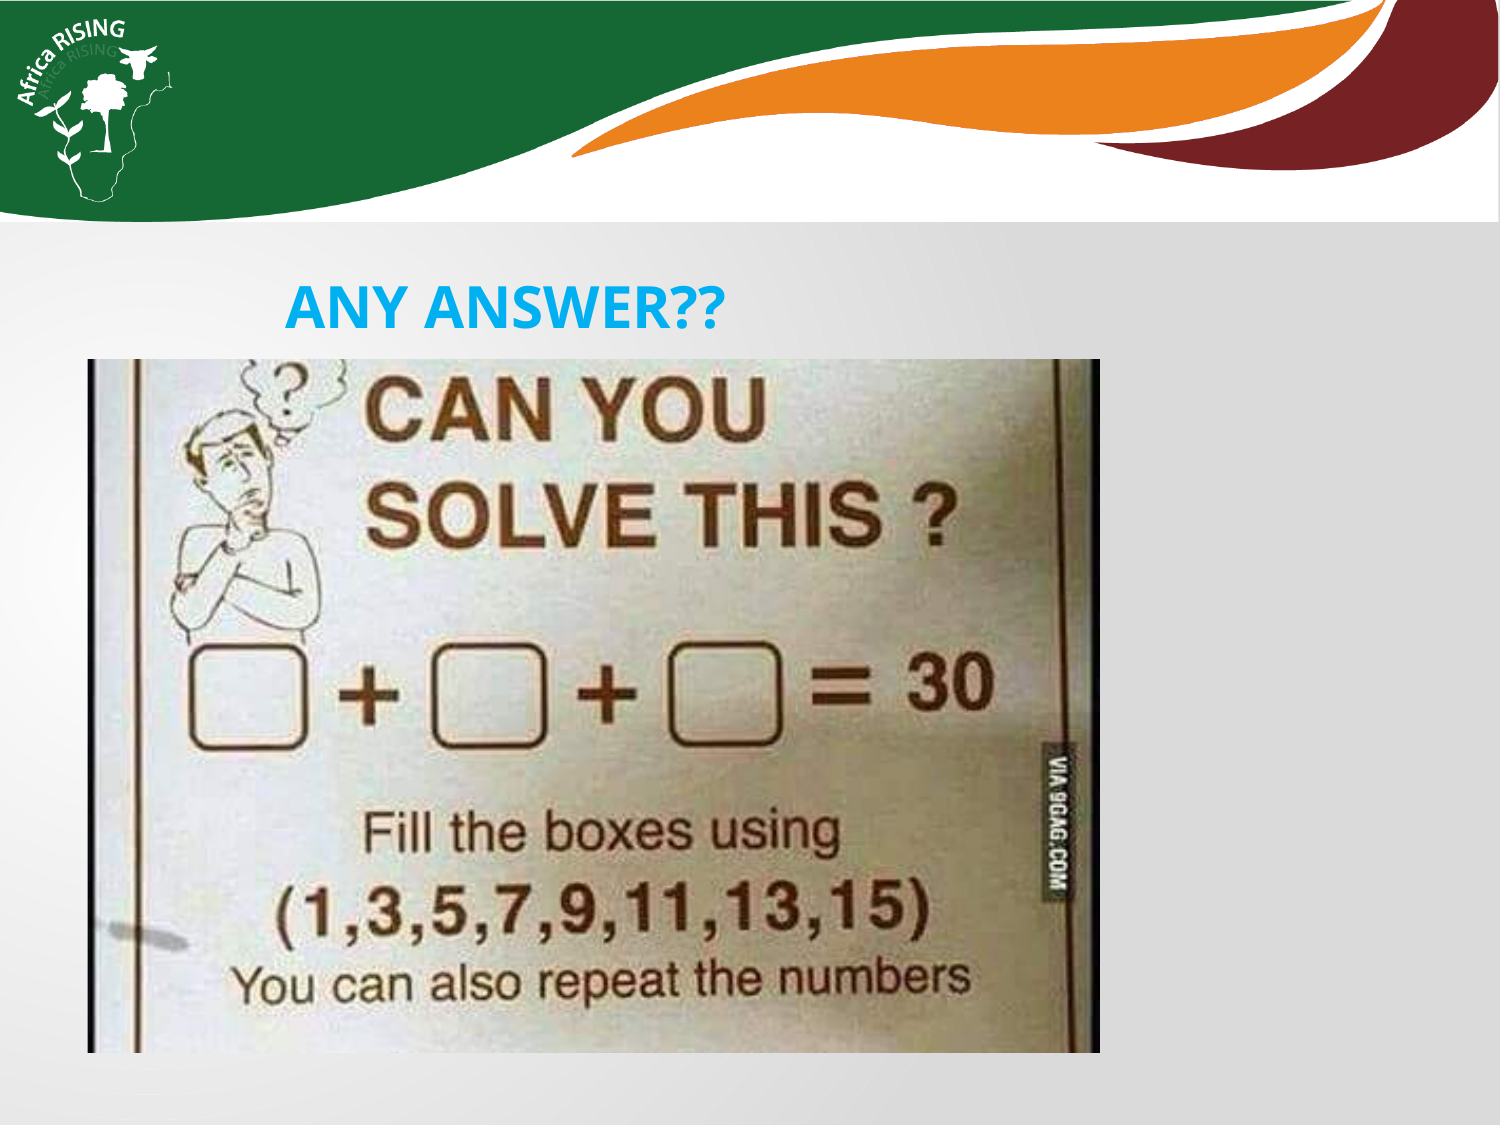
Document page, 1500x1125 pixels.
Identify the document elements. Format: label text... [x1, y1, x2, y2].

picture [0, 0, 1499, 222]
picture [86, 358, 1101, 1053]
text_box ANY ANSWER?? [270, 262, 938, 348]
